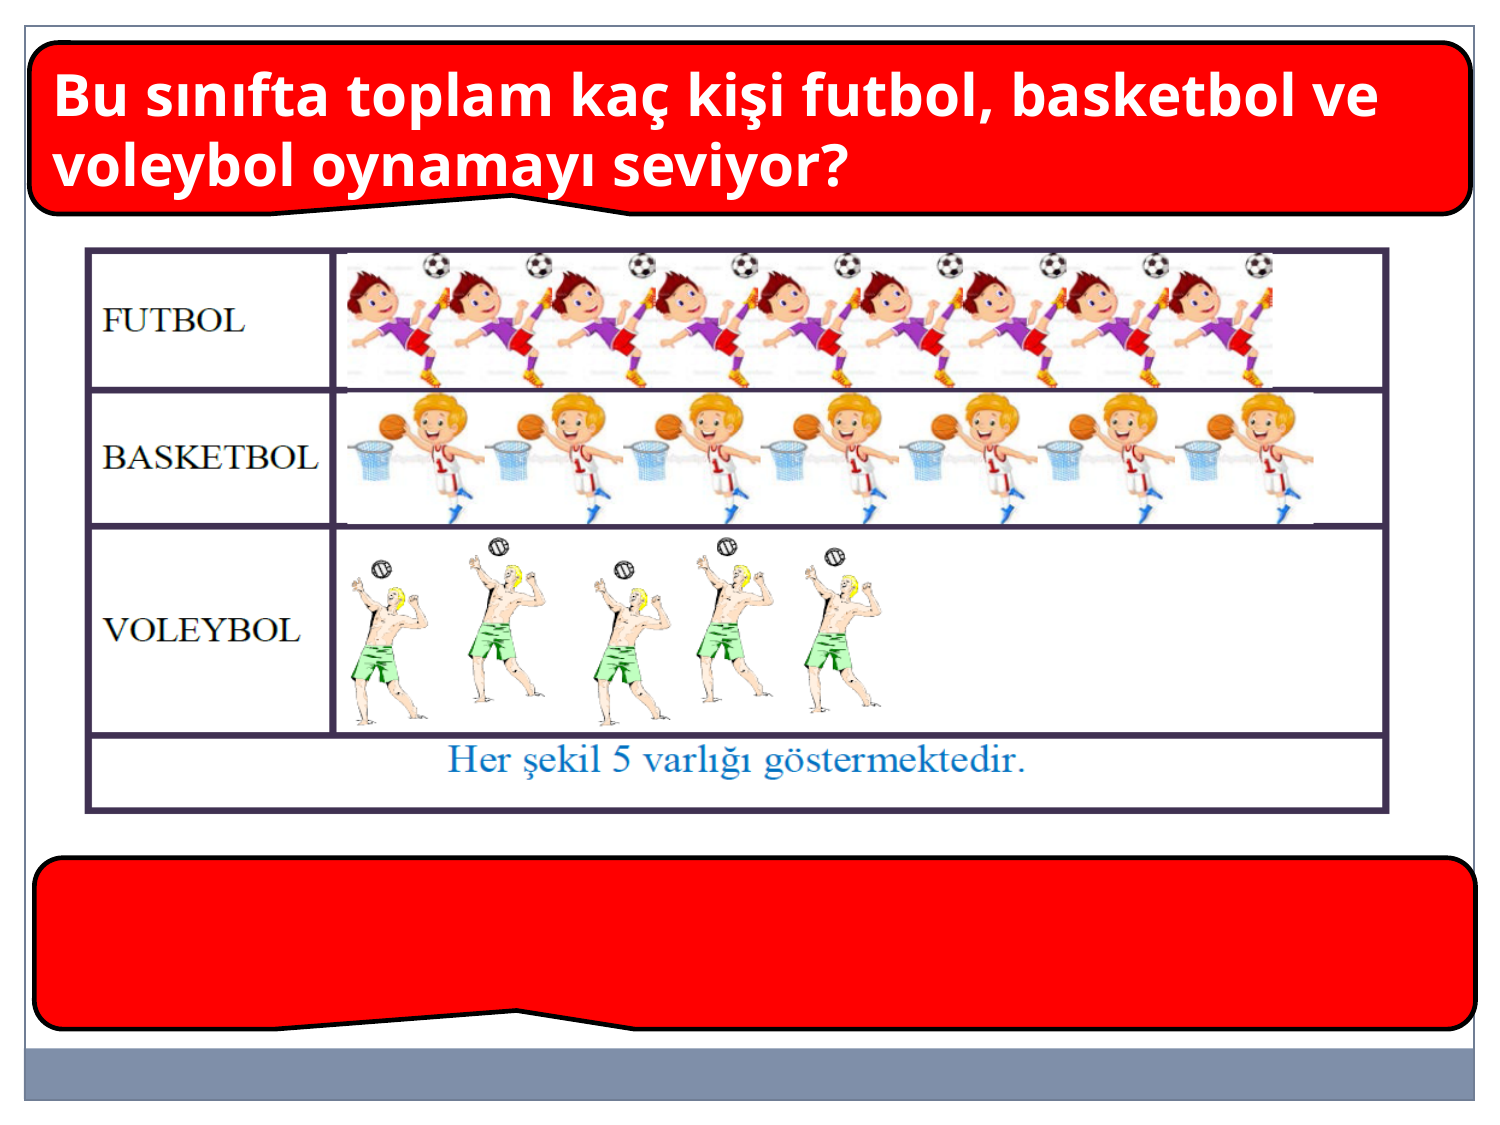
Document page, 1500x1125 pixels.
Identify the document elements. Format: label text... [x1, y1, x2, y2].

text_box [34, 857, 1476, 1030]
picture [80, 243, 1405, 825]
text_box Bu sınıfta toplam kaç kişi futbol, basketbol ve voleybol oynamayı seviyor? [29, 42, 1471, 215]
